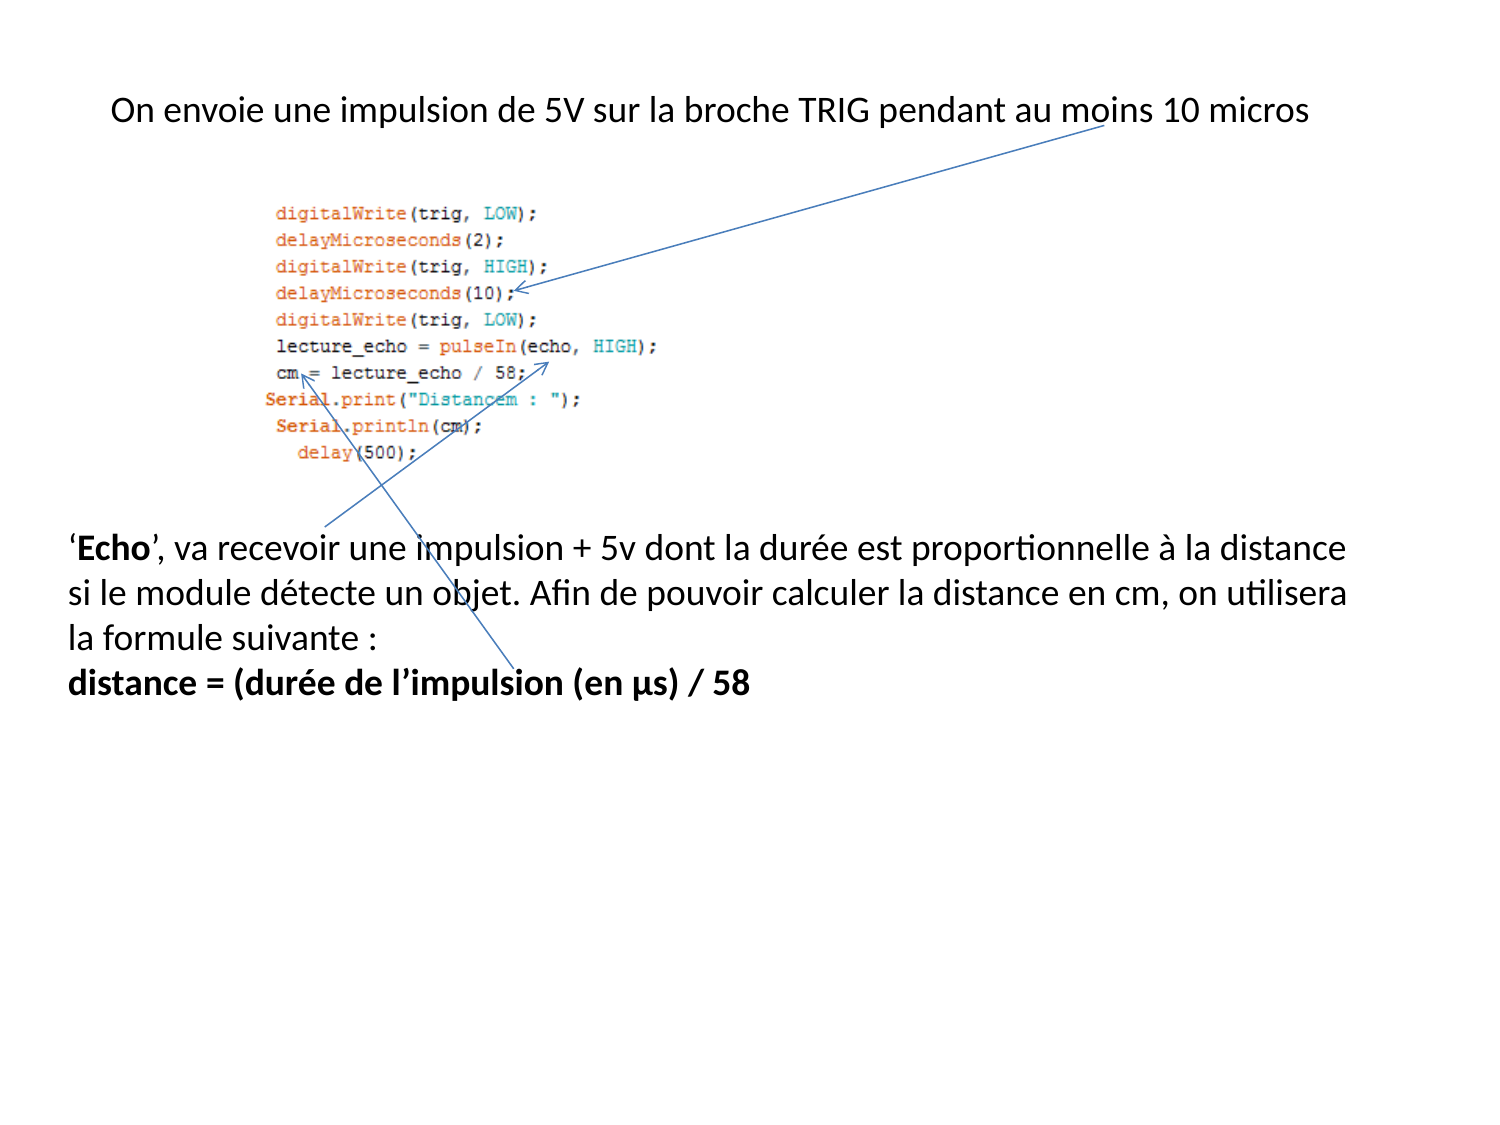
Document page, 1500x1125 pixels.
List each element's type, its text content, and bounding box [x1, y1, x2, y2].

picture [241, 184, 709, 481]
text_box On envoie une impulsion de 5V sur la broche TRIG pendant au moins 10 micros [95, 78, 1335, 138]
text_box ‘Echo’, va recevoir une impulsion + 5v dont la durée est proportionnelle à la distance si le module détecte un objet. Afin de pouvoir calculer la distance en cm, on utilisera la formule suivante : distance = (durée de l’impulsion (en µs) / 58 [53, 515, 1388, 755]
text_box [300, 373, 514, 670]
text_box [324, 361, 550, 528]
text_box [513, 125, 1105, 291]
